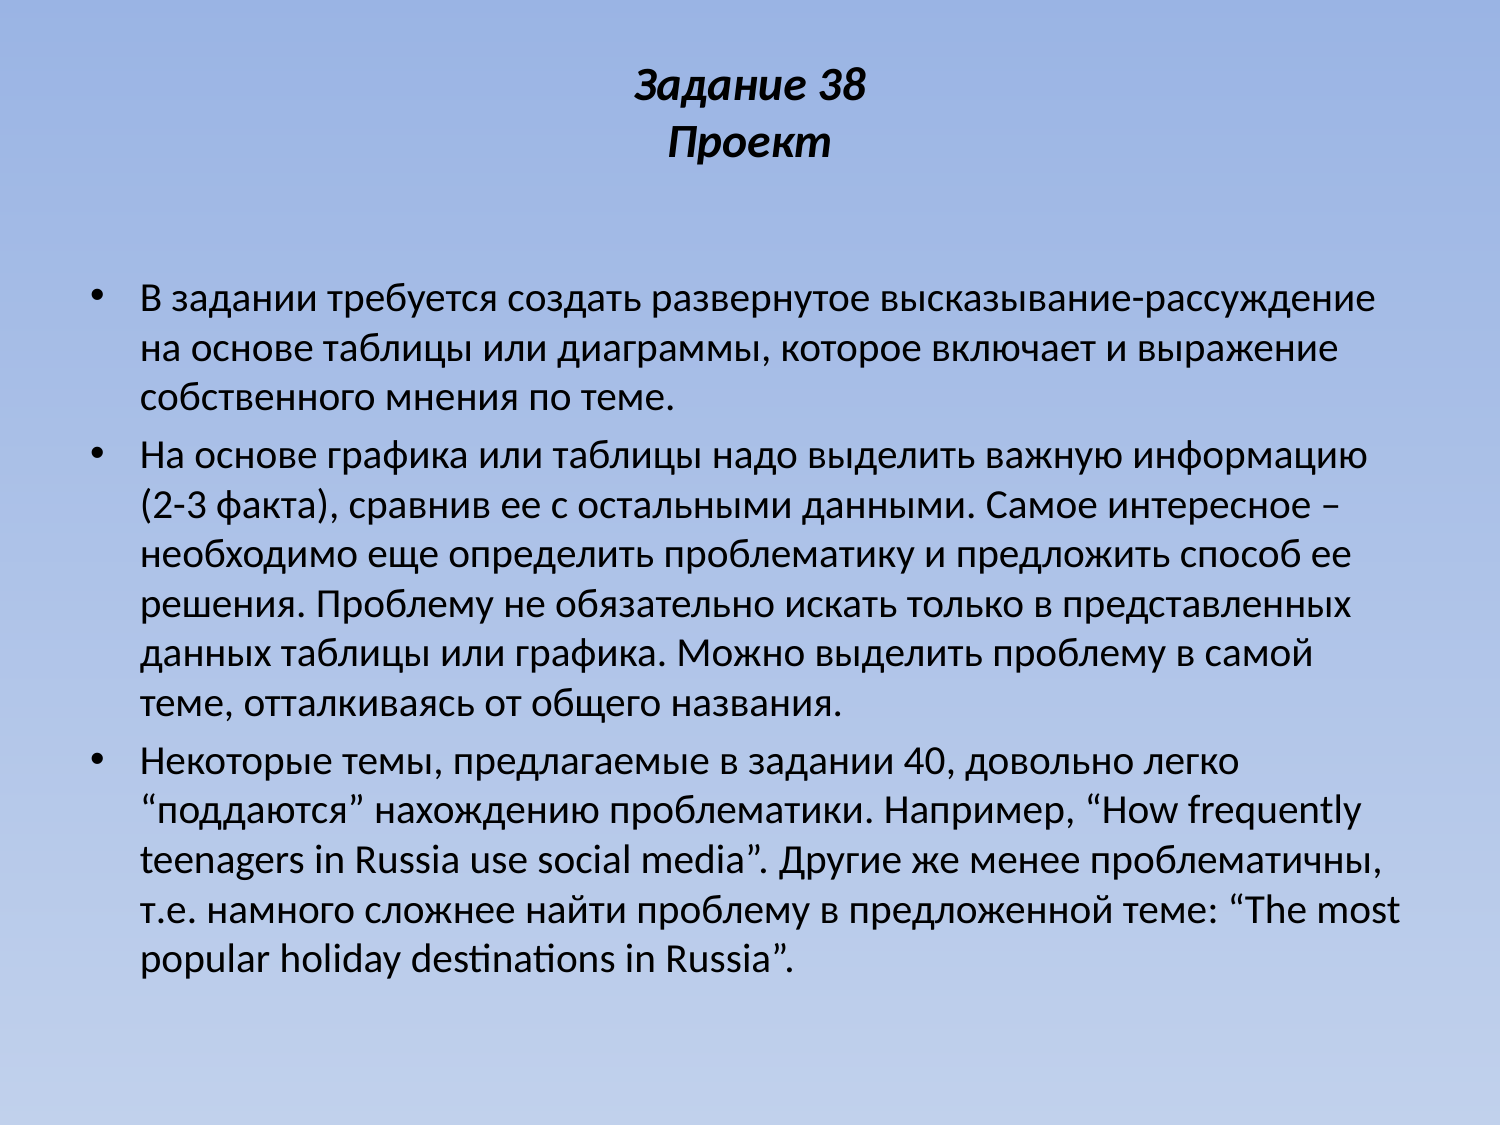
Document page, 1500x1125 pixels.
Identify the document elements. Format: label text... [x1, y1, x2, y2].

list В задании требуется создать развернутое высказывание-рассуждение на основе таблицы или диаграммы, которое включает и выражение собственного мнения по теме. На основе графика или таблицы надо выделить важную информацию (2-3 факта), сравнив ее с остальными данными. Самое интересное – необходимо еще определить проблематику и предложить способ ее решения. Проблему не обязательно искать только в представленных данных таблицы или графика. Можно выделить проблему в самой теме, отталкиваясь от общего названия. Некоторые темы, предлагаемые в задании 40, довольно легко “поддаются” нахождению проблематики. Например, “How frequently teenagers in Russia use social media”. Другие же менее проблематичны, т.е. намного сложнее найти проблему в предложенной теме: “The most popular holiday destinations in Russia”. [75, 262, 1425, 1005]
title Задание 38 Проект [75, 45, 1425, 233]
